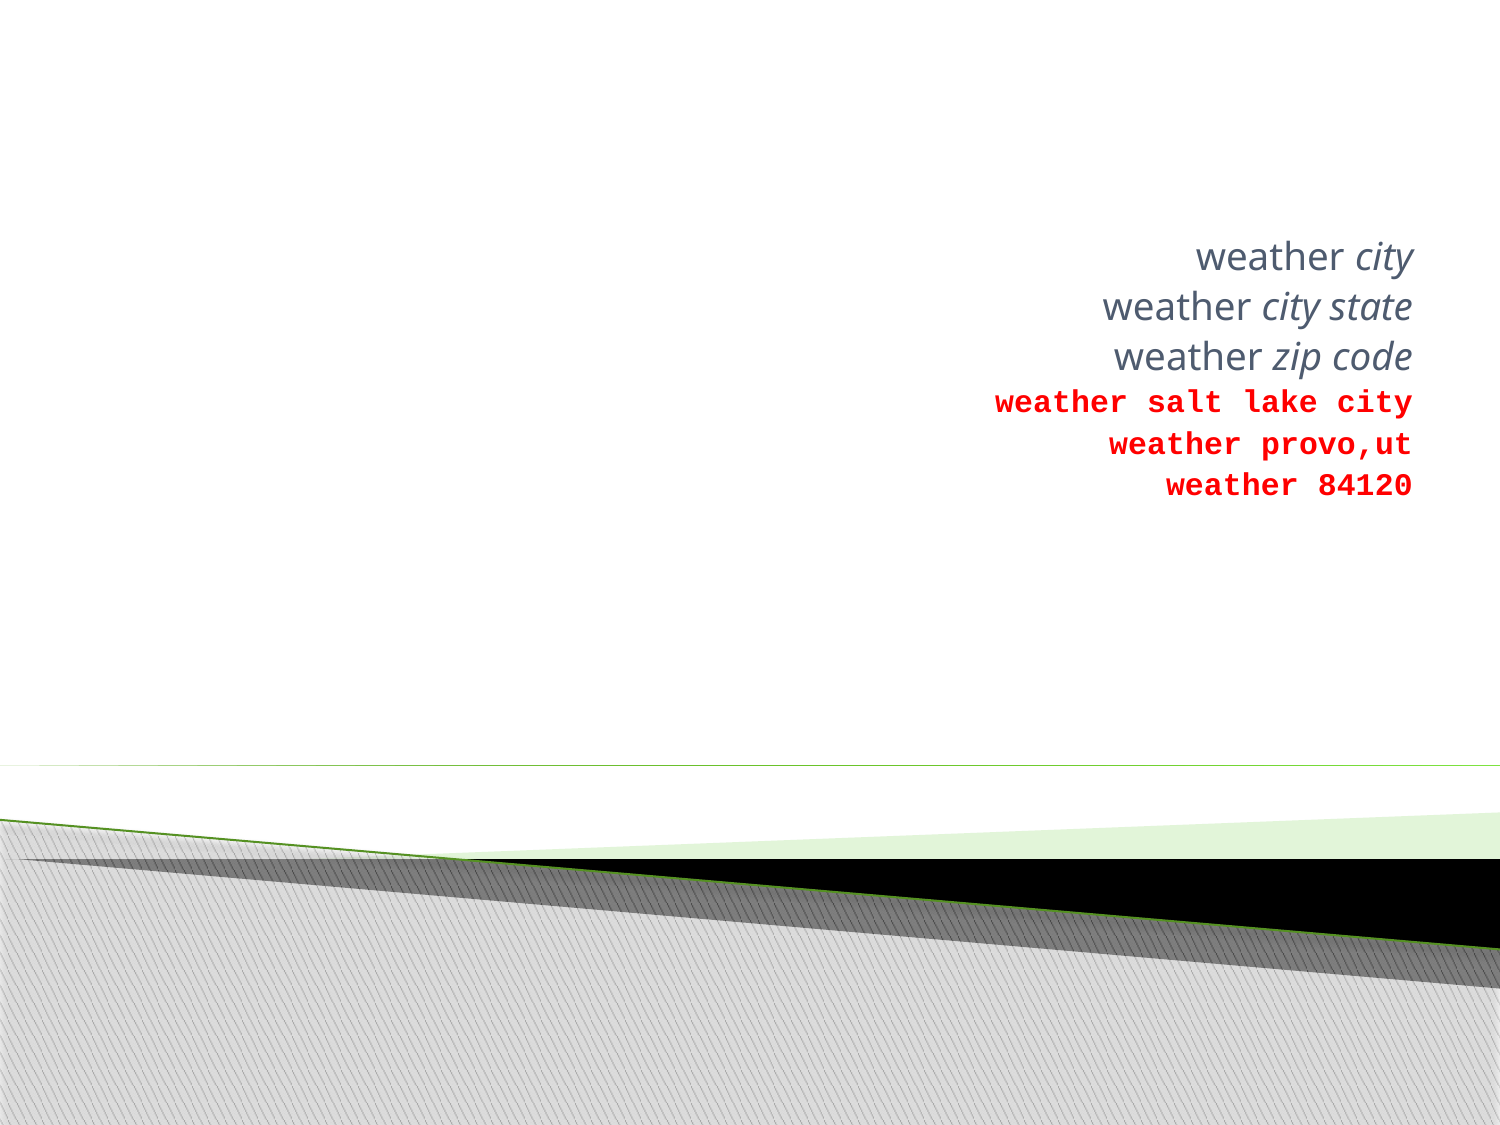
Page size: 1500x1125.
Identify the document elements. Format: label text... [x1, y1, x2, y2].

subtitle weather city weather city state weather zip code weather salt lake city weather provo,ut weather 84120 [75, 224, 1425, 513]
picture [5, 859, 1500, 989]
